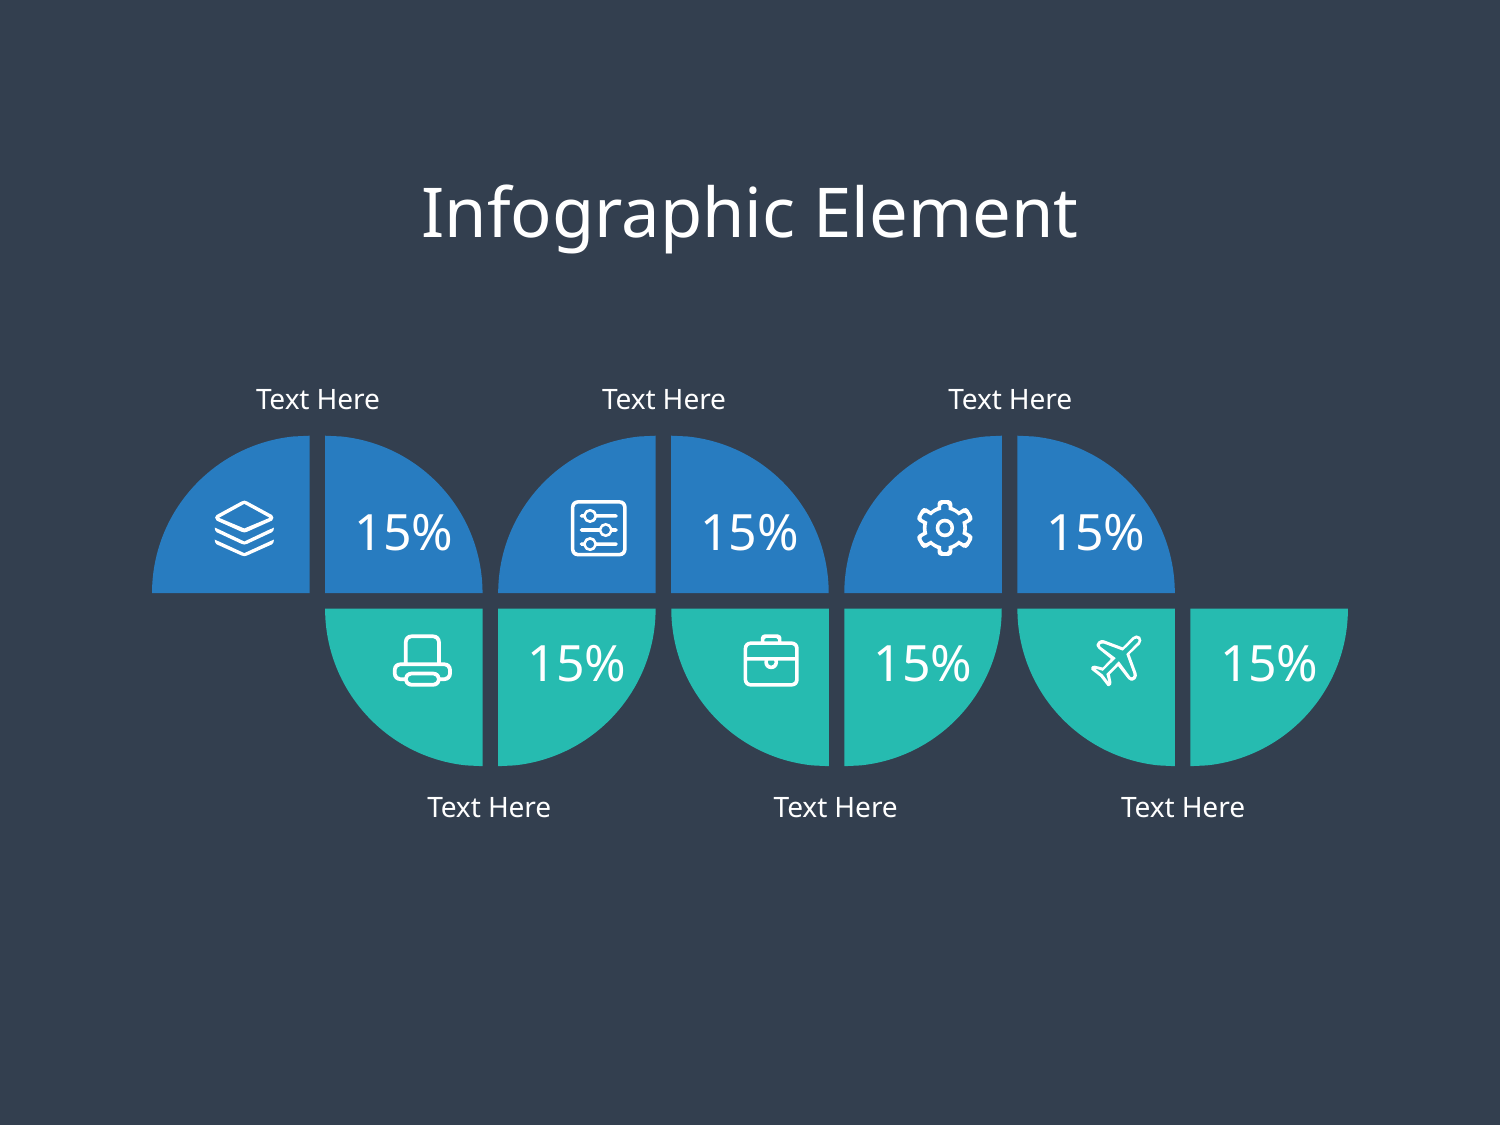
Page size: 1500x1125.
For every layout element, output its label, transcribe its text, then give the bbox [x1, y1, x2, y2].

text_box Text Here [933, 373, 1088, 423]
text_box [844, 435, 1175, 594]
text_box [498, 435, 829, 594]
text_box Text Here [587, 373, 741, 423]
text_box Text Here [241, 373, 395, 423]
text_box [151, 435, 483, 594]
text_box Text Here [758, 781, 913, 831]
text_box Text Here [1106, 781, 1260, 831]
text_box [325, 608, 656, 767]
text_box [1017, 608, 1348, 767]
text_box Text Here [412, 781, 566, 831]
text_box Infographic Element [406, 161, 1094, 259]
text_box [671, 608, 1002, 767]
